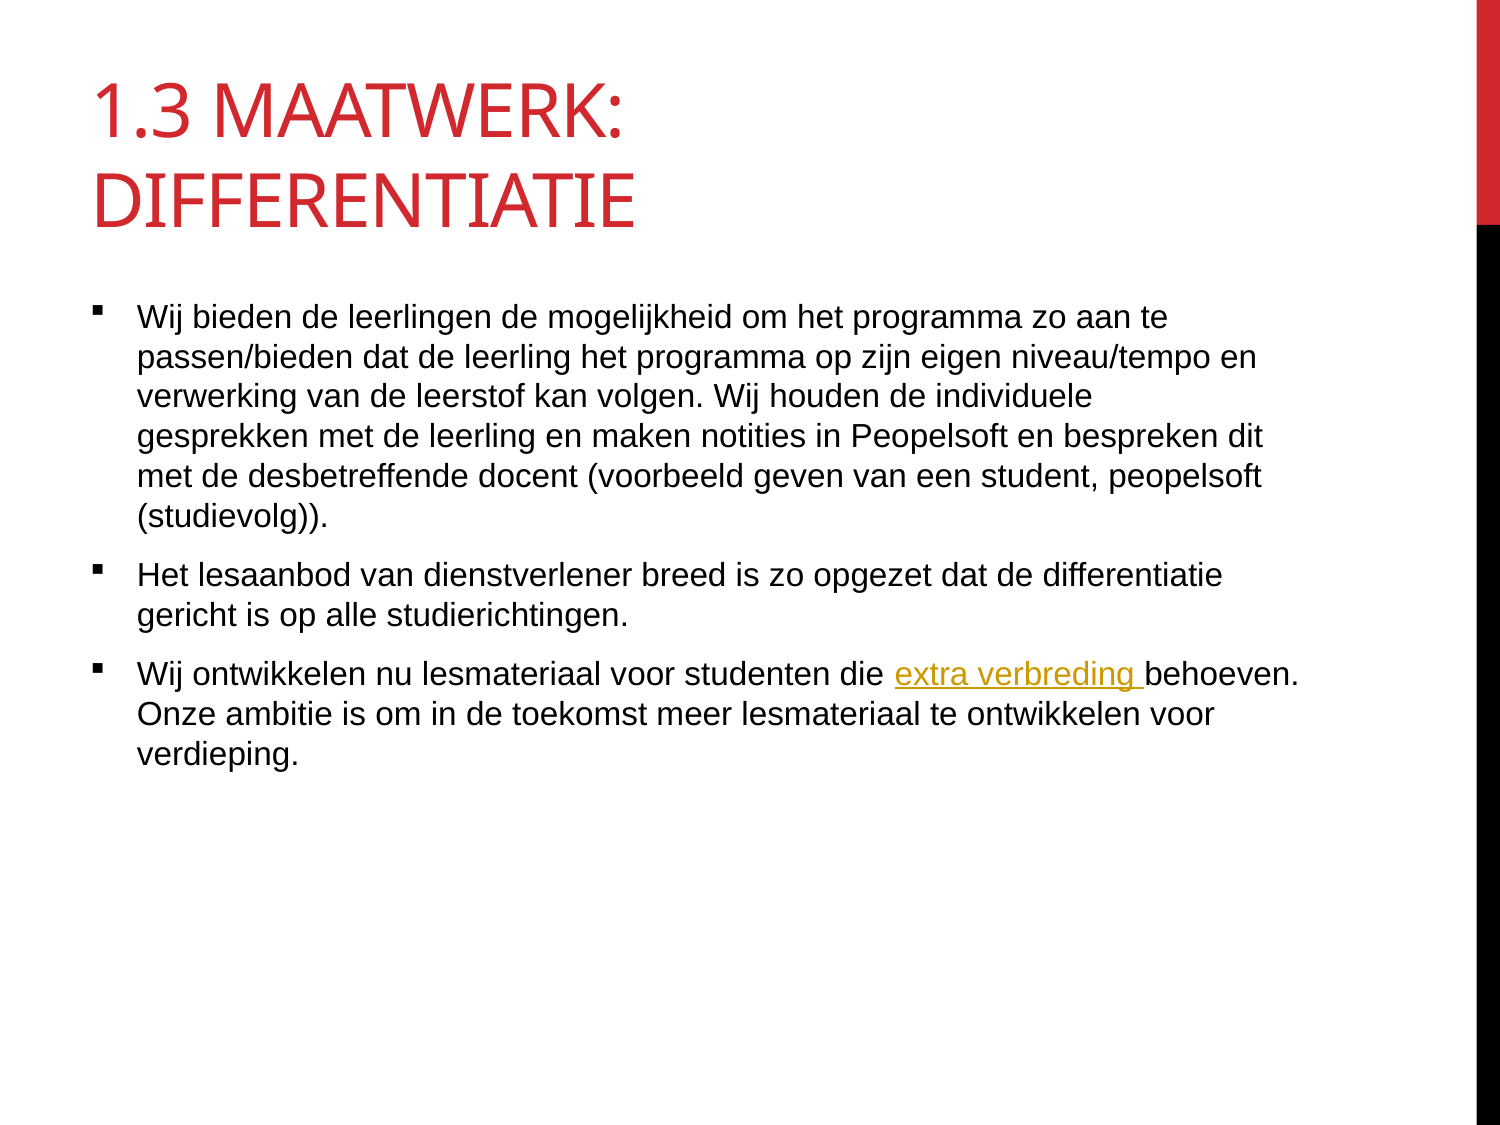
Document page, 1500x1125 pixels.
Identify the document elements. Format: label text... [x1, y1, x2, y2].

list Wij bieden de leerlingen de mogelijkheid om het programma zo aan te passen/bieden dat de leerling het programma op zijn eigen niveau/tempo en verwerking van de leerstof kan volgen. Wij houden de individuele gesprekken met de leerling en maken notities in Peopelsoft en bespreken dit met de desbetreffende docent (voorbeeld geven van een student, peopelsoft (studievolg)). Het lesaanbod van dienstverlener breed is zo opgezet dat de differentiatie gericht is op alle studierichtingen. Wij ontwikkelen nu lesmateriaal voor studenten die extra verbreding behoeven. Onze ambitie is om in de toekomst meer lesmateriaal te ontwikkelen voor verdieping. [75, 287, 1325, 1005]
title 1.3 Maatwerk: Differentiatie [75, 25, 1025, 250]
